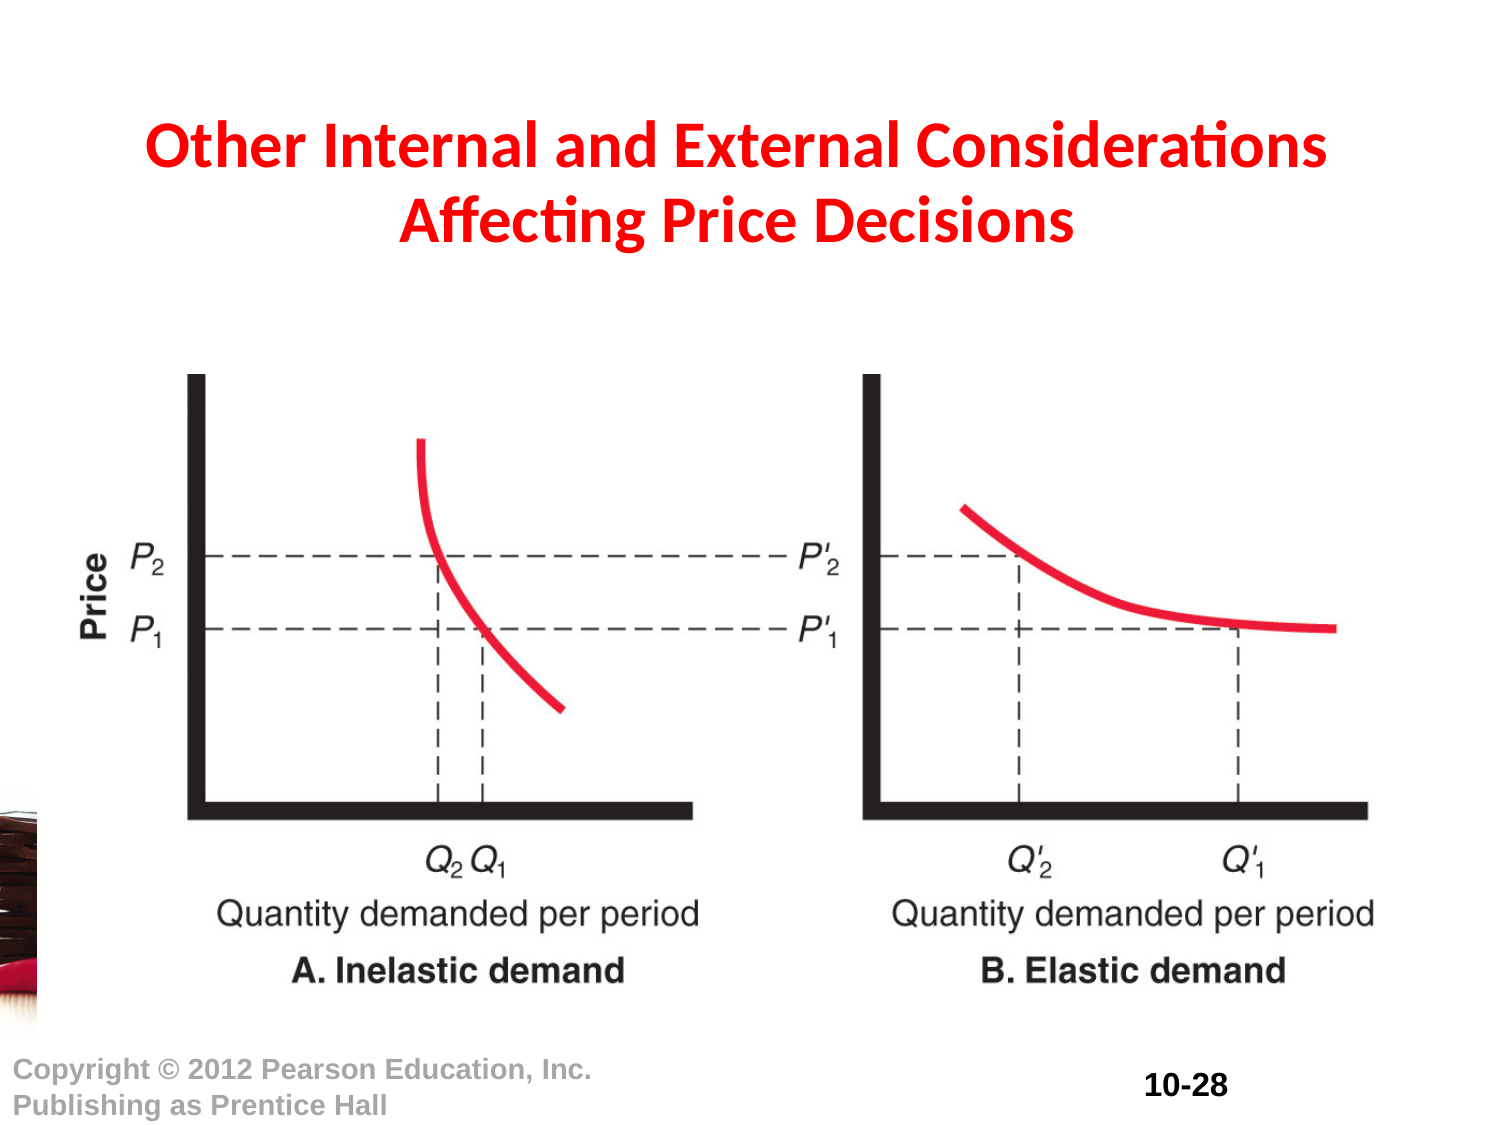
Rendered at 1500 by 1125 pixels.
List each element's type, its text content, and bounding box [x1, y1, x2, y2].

picture [0, 374, 1376, 1051]
title Other Internal and External Considerations Affecting Price Decisions [99, 99, 1376, 263]
